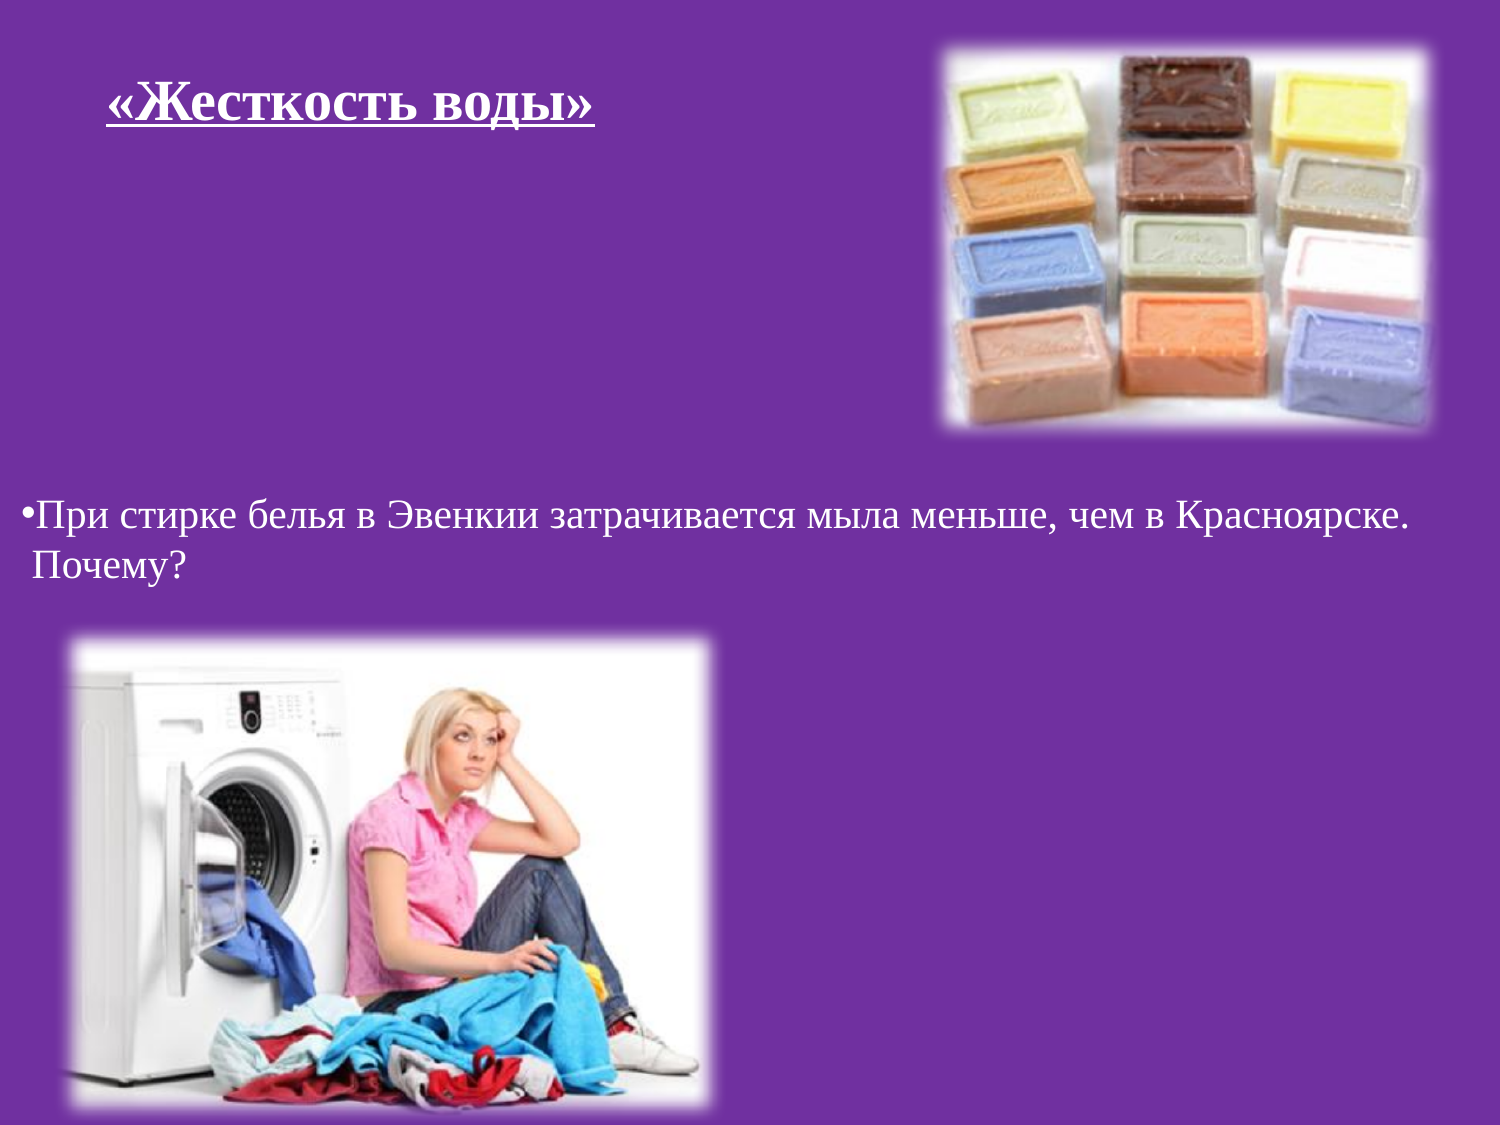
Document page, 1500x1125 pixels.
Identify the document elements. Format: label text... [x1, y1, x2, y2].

picture [925, 30, 1446, 445]
picture [52, 620, 727, 1125]
text_box При стирке белья в Эвенкии затрачивается мыла меньше, чем в Красноярске. Почему? [6, 479, 1426, 595]
text_box «Жесткость воды» [91, 54, 610, 140]
